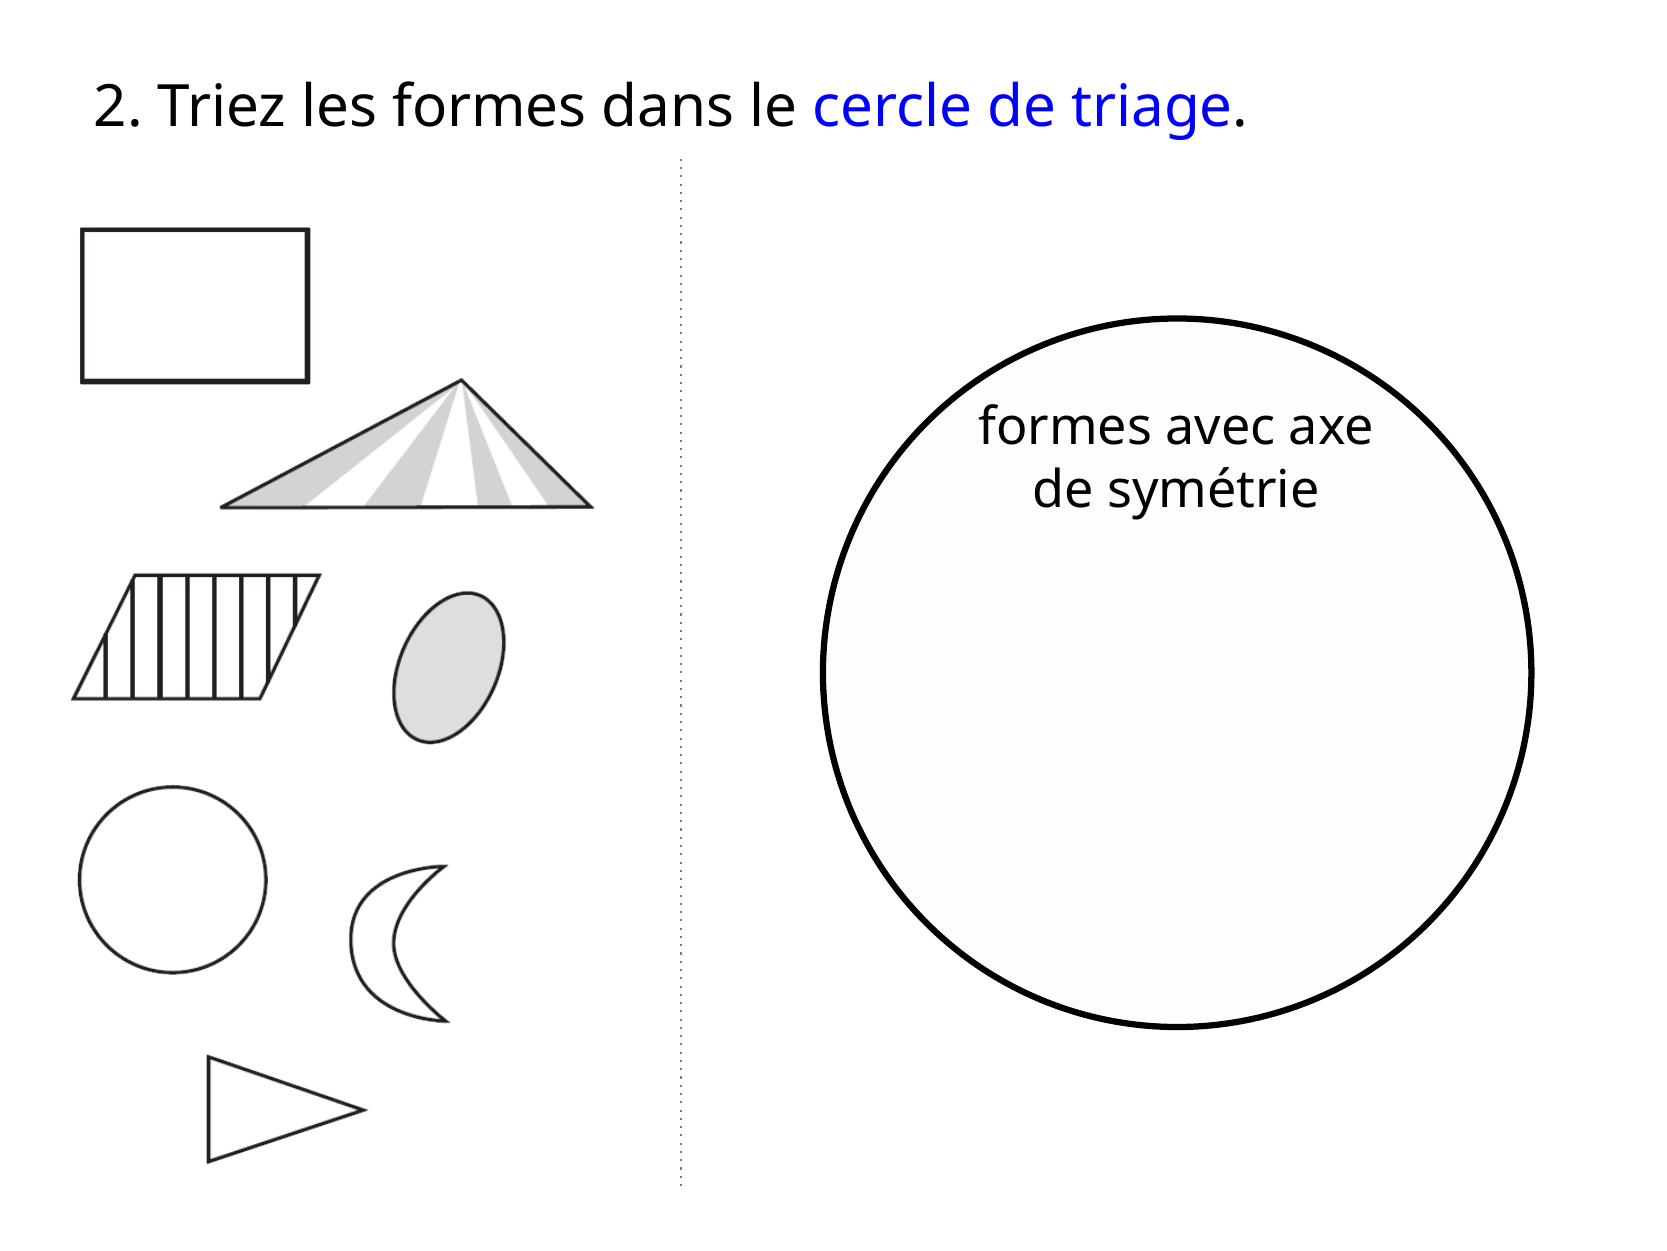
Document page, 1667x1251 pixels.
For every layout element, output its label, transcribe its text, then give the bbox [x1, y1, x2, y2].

text_box 2. Triez les formes dans le cercle de triage. [79, 60, 1603, 146]
picture [70, 221, 598, 530]
picture [340, 861, 471, 1028]
picture [70, 782, 278, 979]
picture [62, 567, 340, 710]
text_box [822, 318, 1532, 1028]
picture [384, 586, 520, 760]
picture [200, 1032, 371, 1169]
